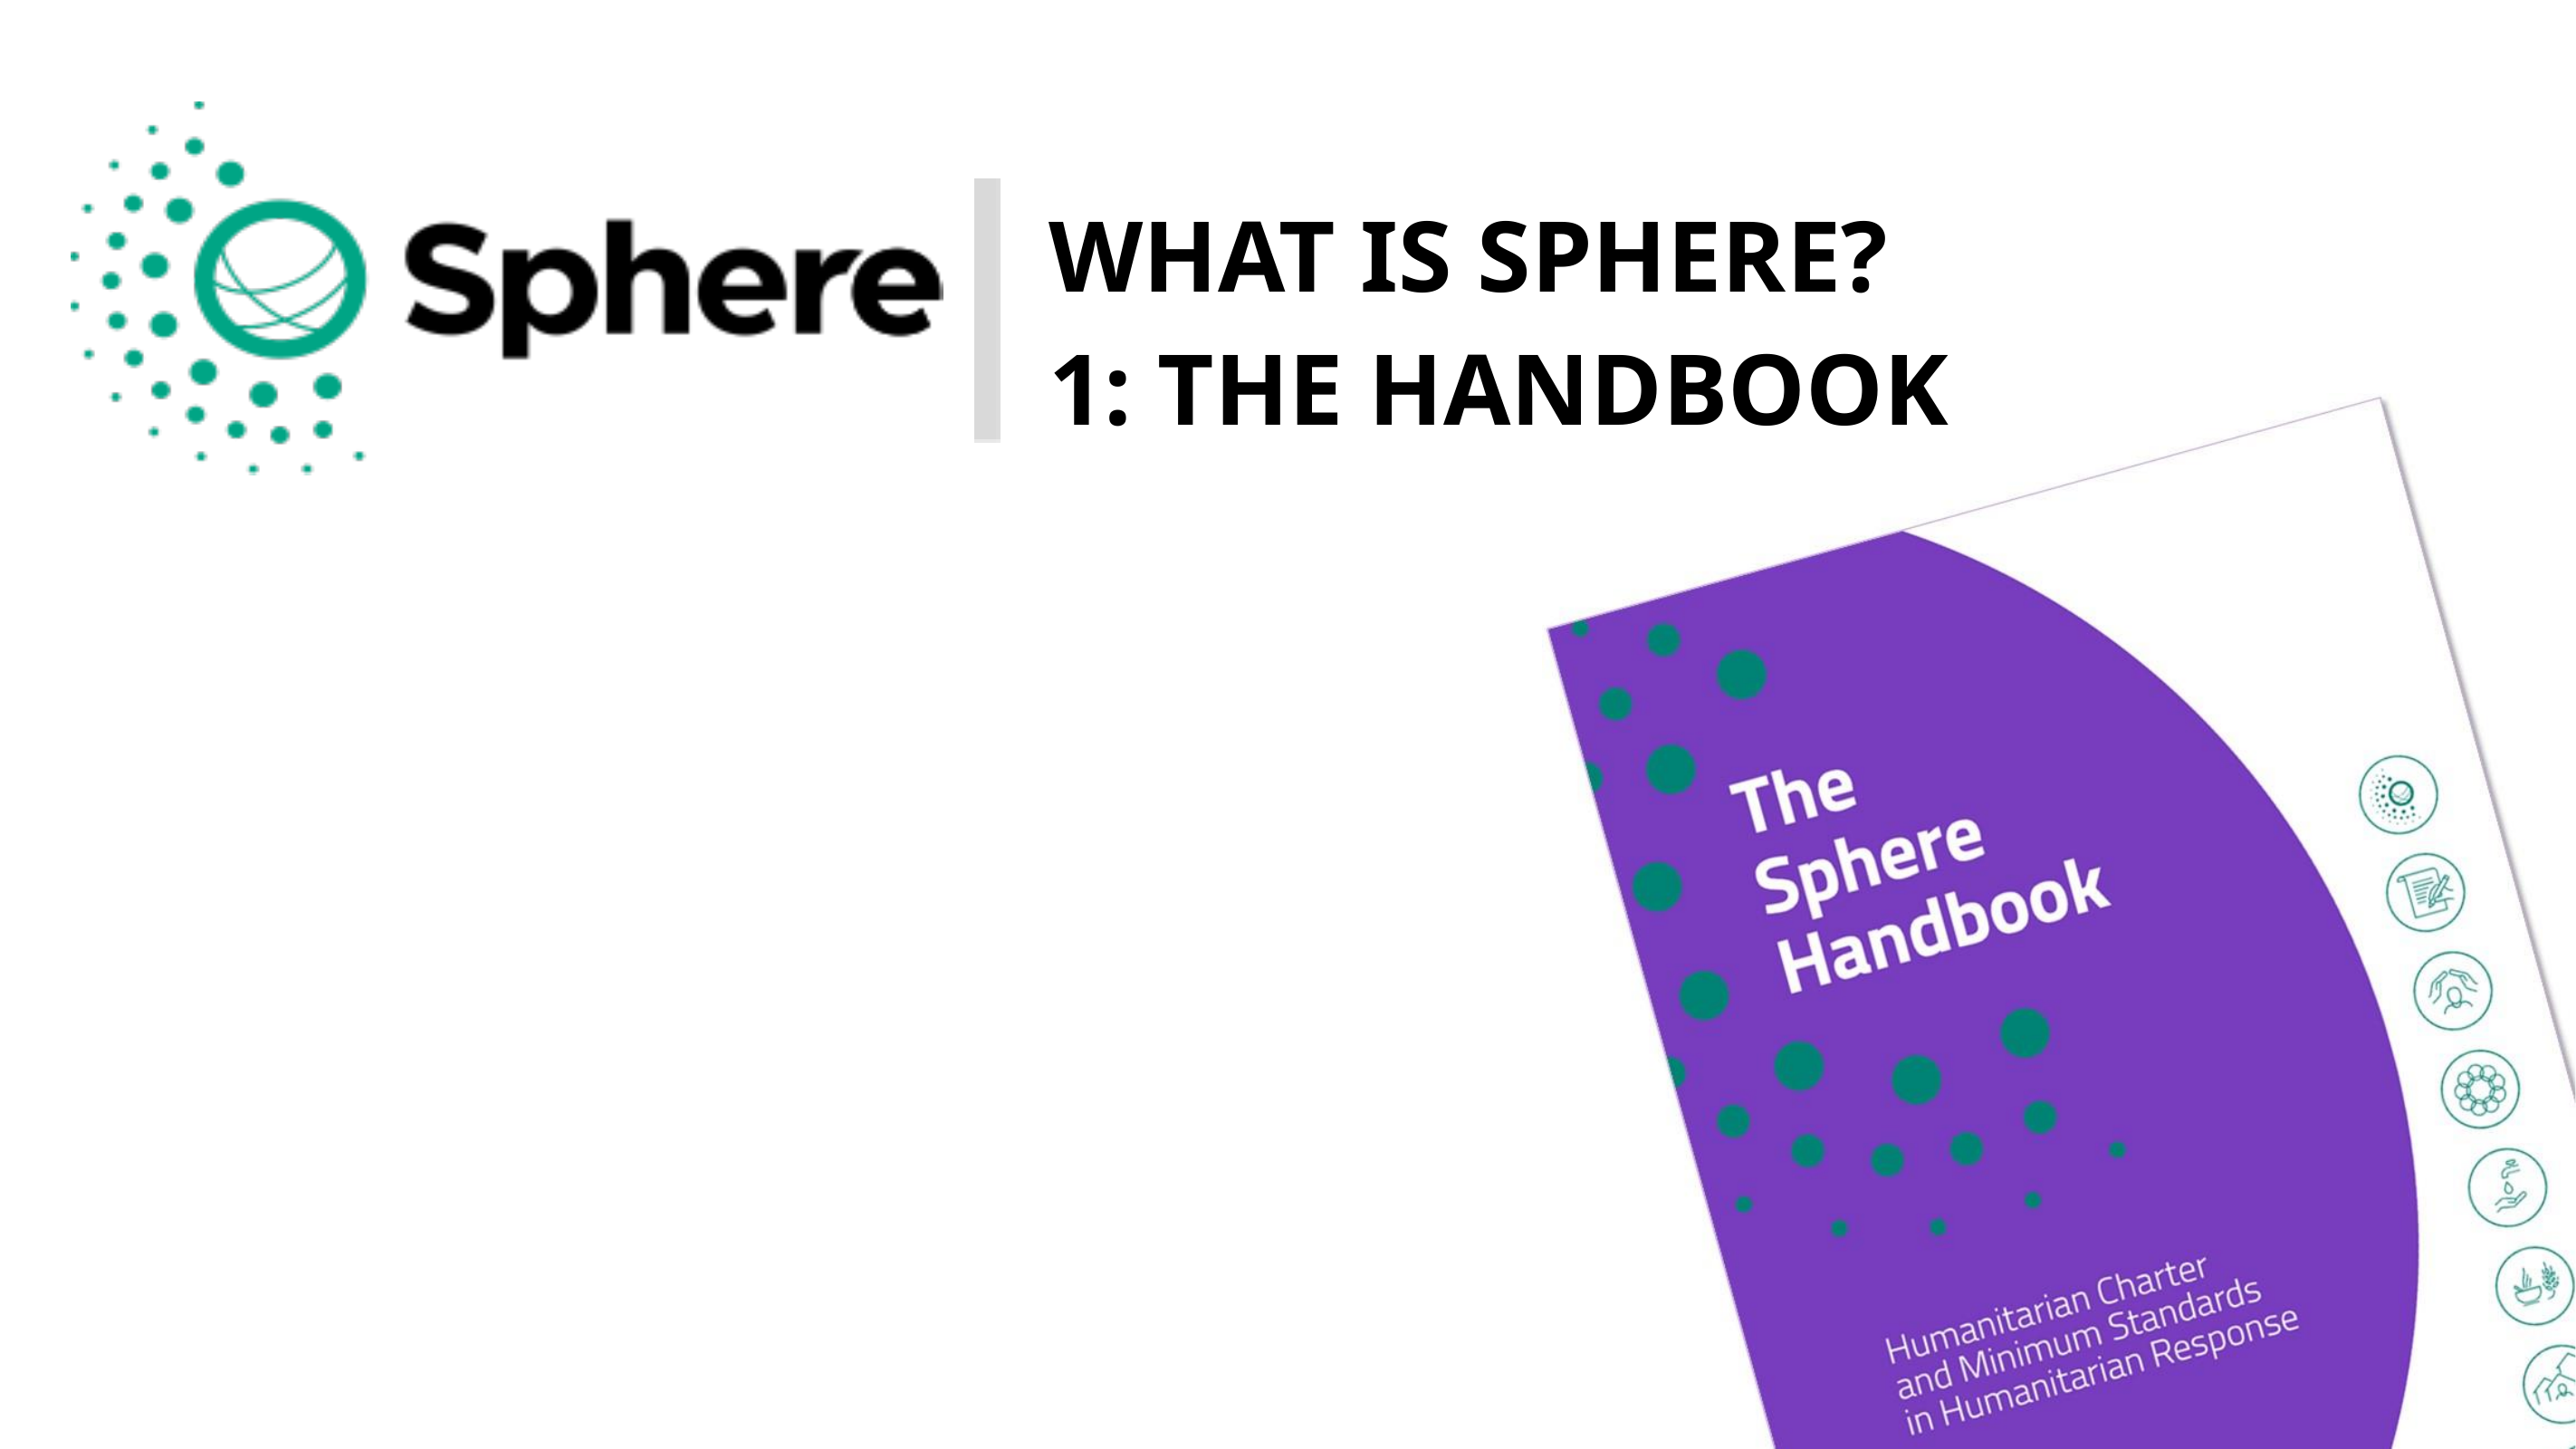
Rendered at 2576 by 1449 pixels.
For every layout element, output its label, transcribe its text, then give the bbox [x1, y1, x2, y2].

picture [71, 101, 943, 475]
title What is Sphere? 1: The Handbook [1040, 178, 2246, 464]
picture [1542, 393, 2576, 1449]
picture [974, 178, 1001, 443]
